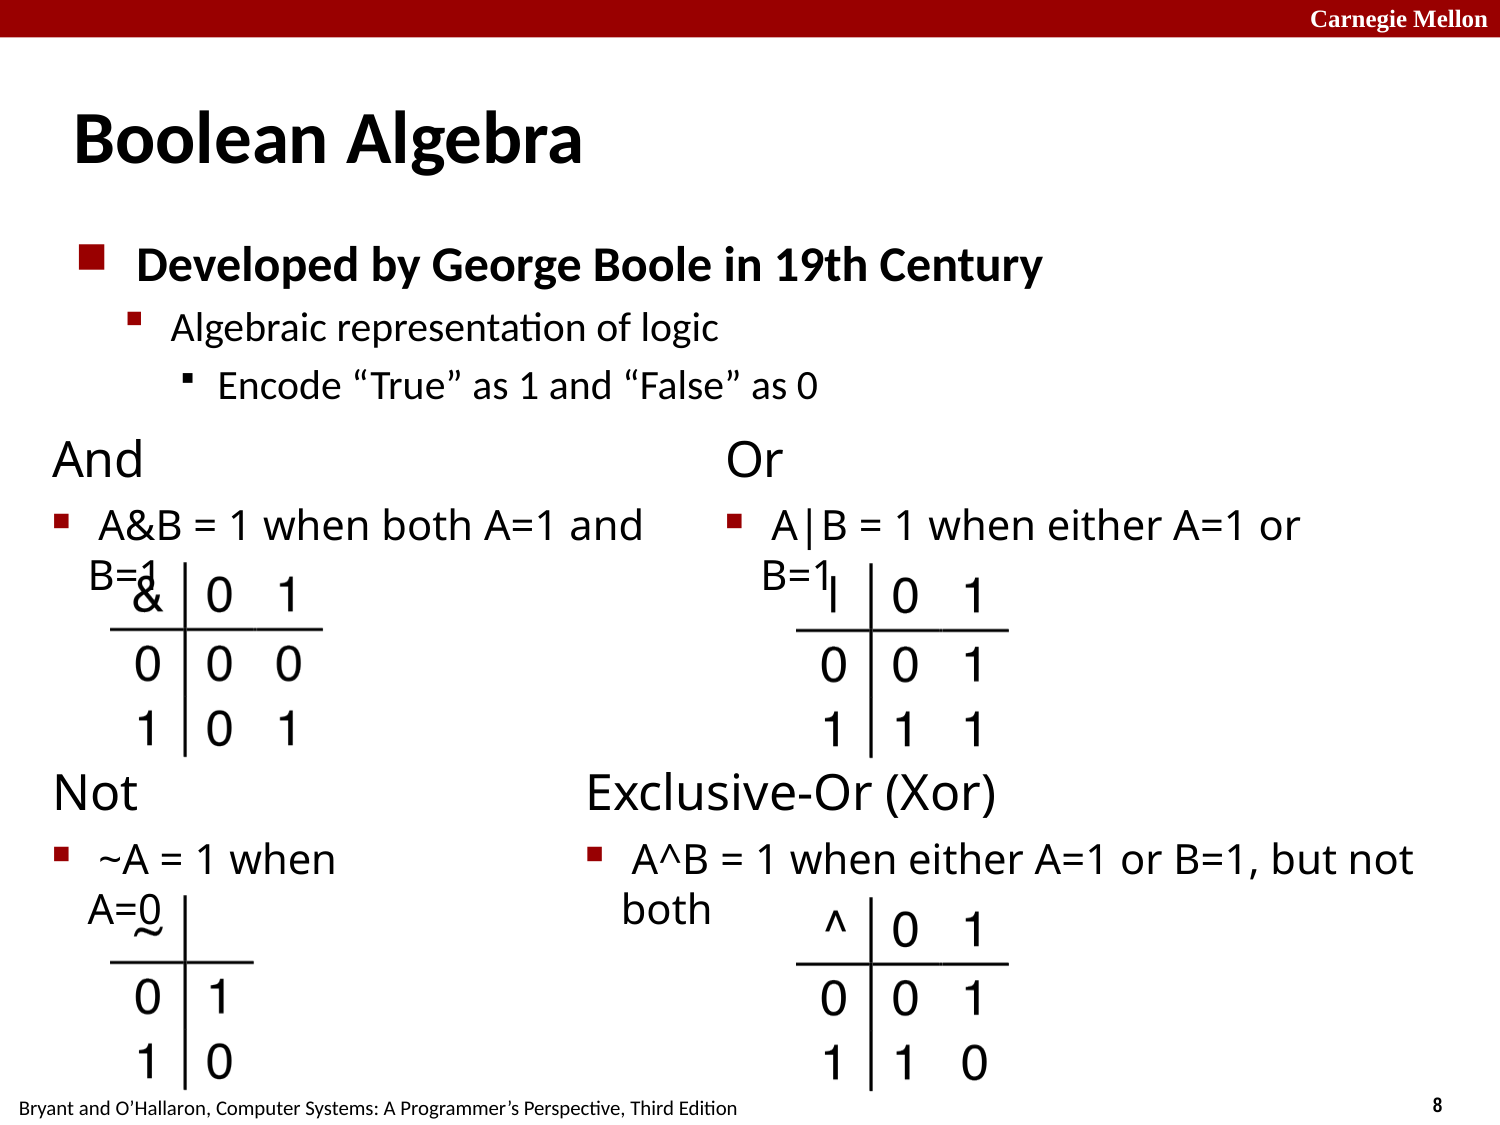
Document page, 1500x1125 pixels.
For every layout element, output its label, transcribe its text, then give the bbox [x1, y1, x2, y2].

text_box Not ~A = 1 when A=0 [52, 760, 396, 896]
picture [95, 562, 326, 789]
text_box And A&B = 1 when both A=1 and B=1 [52, 427, 667, 563]
title Boolean Algebra [58, 71, 1305, 197]
text_box Exclusive-Or (Xor) A^B = 1 when either A=1 or B=1, but not both [585, 760, 1436, 896]
picture [95, 895, 326, 1122]
picture [780, 563, 1011, 790]
picture [780, 896, 1011, 1124]
text_box Or A|B = 1 when either A=1 or B=1 [725, 427, 1340, 563]
list Developed by George Boole in 19th Century Algebraic representation of logic Encode “True” as 1 and “False” as 0 [64, 223, 1361, 1040]
